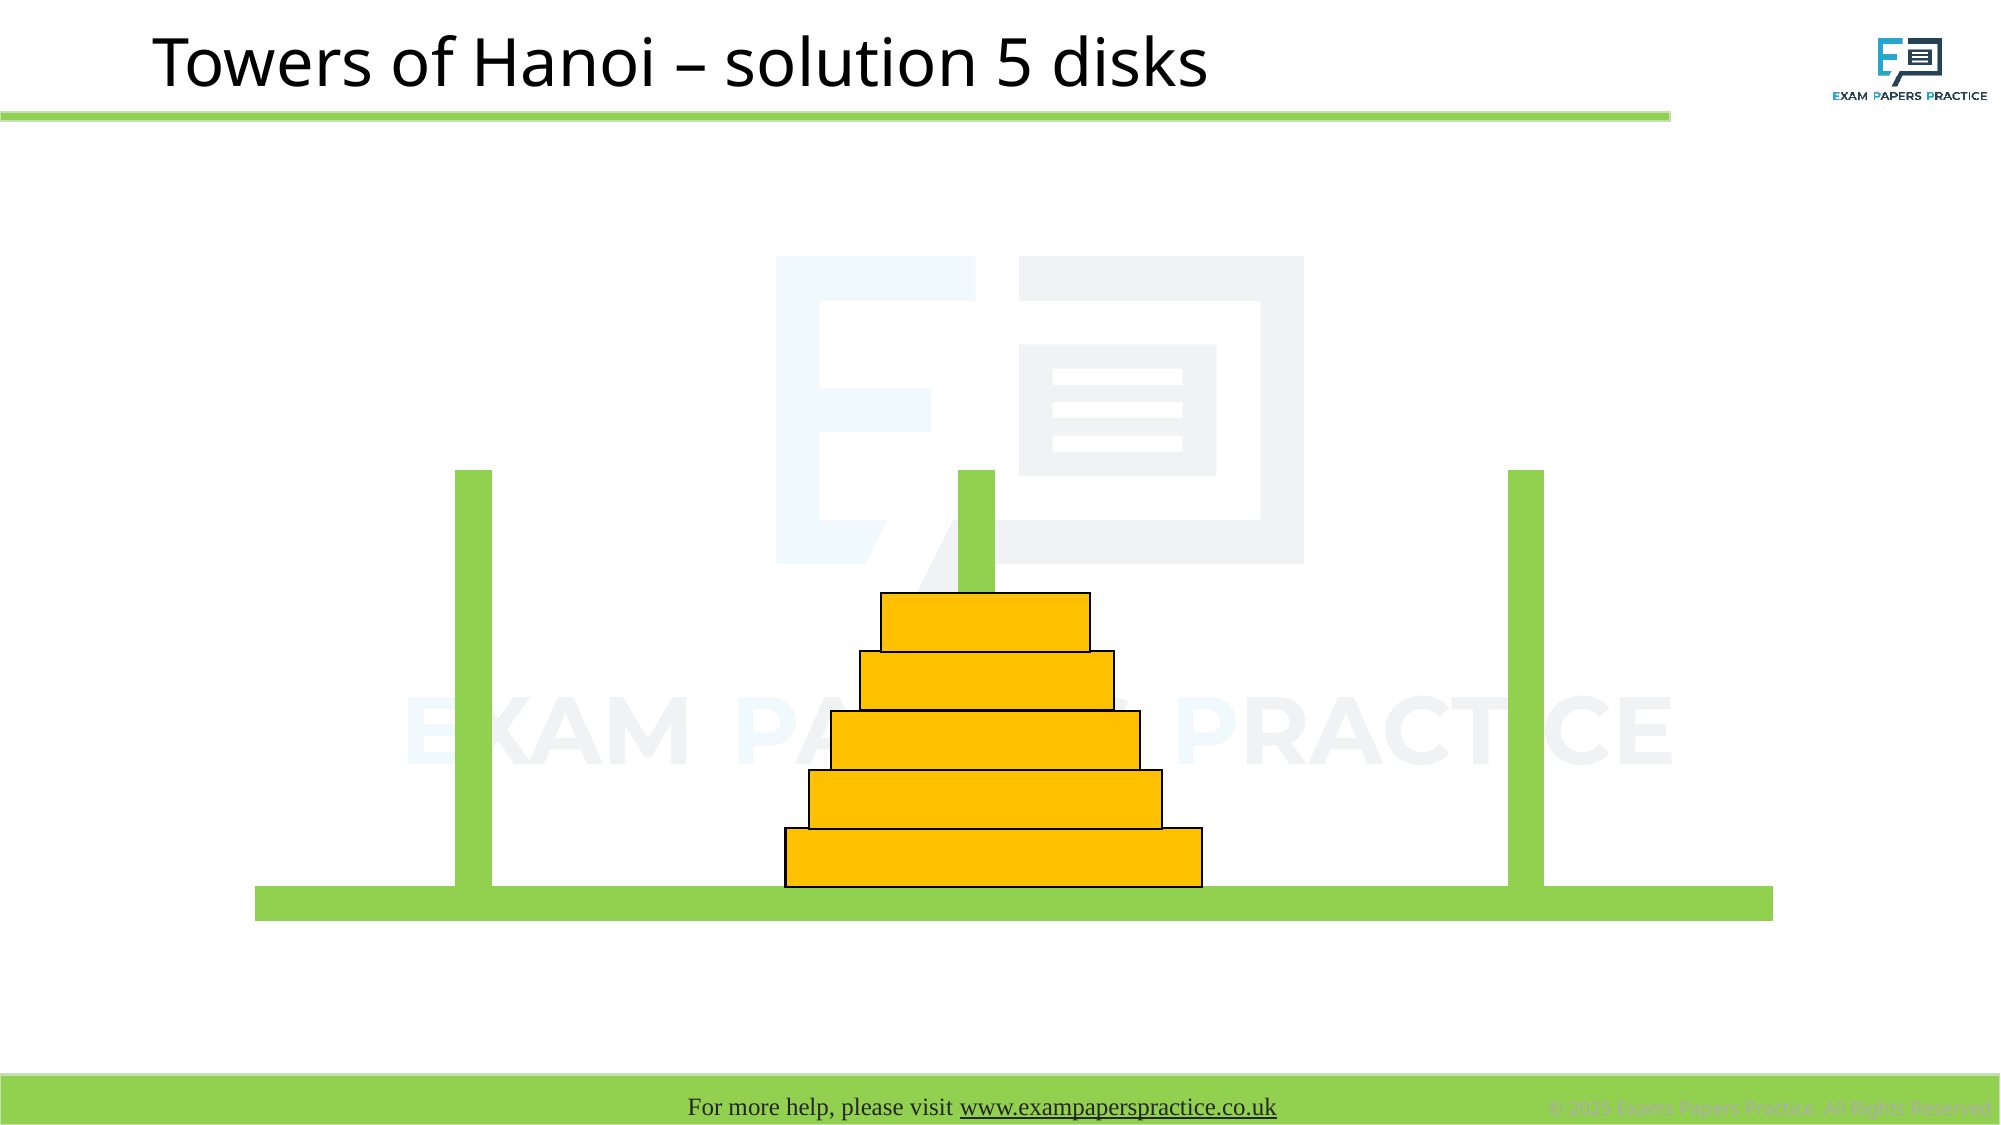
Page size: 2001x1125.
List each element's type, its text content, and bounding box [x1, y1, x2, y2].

text_box [255, 886, 1773, 921]
text_box [859, 650, 1115, 711]
text_box [880, 592, 1091, 653]
title Towers of Hanoi – solution 5 disks [137, 59, 1863, 70]
text_box [958, 470, 995, 592]
text_box [1508, 470, 1544, 888]
text_box [830, 710, 1141, 771]
text_box [455, 470, 492, 888]
text_box [808, 769, 1163, 830]
text_box [784, 827, 1203, 888]
